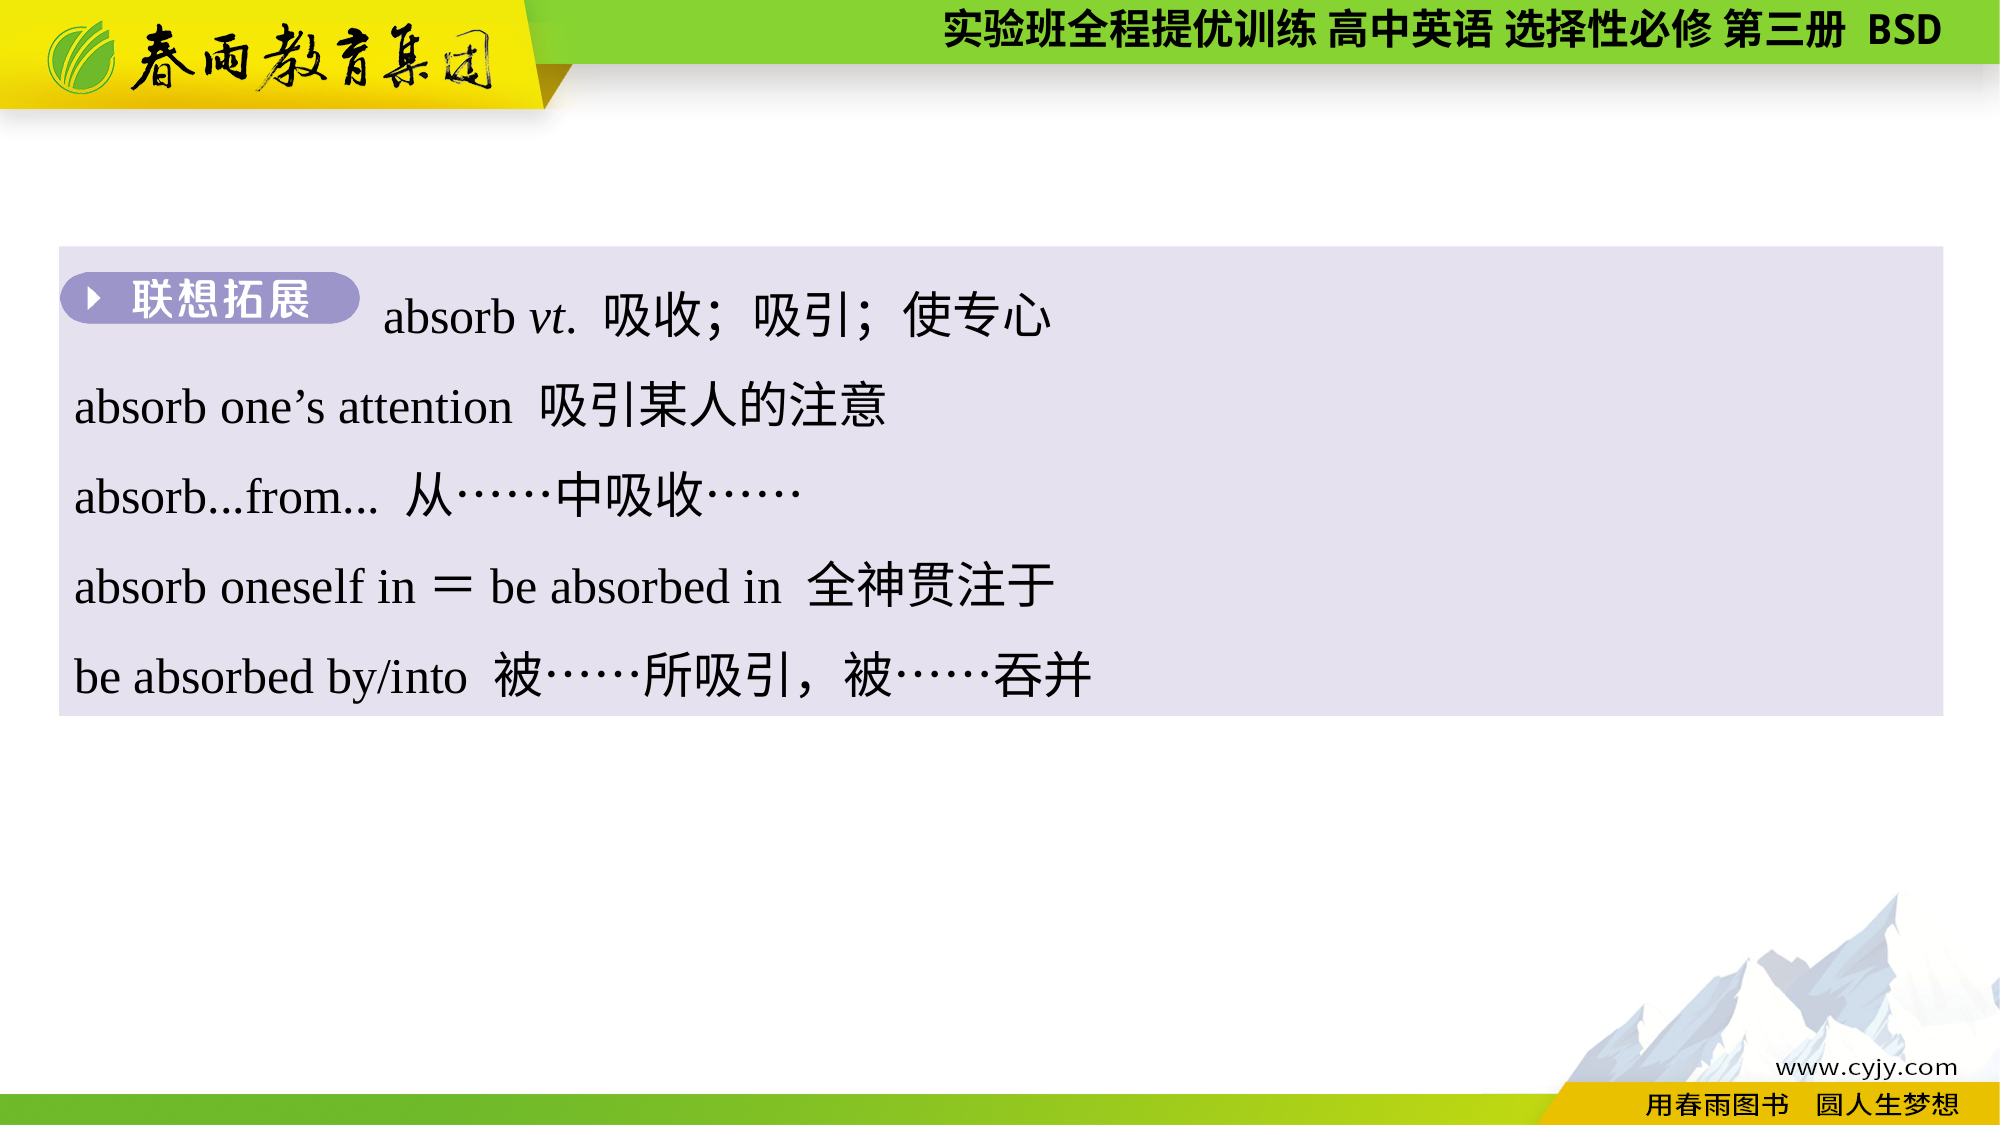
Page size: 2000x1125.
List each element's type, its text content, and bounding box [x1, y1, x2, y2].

picture [0, 0, 2000, 1125]
list absorb vt. 吸收；吸引；使专心 absorb one’s attention 吸引某人的注意 absorb...from... 从……中吸收…… absorb oneself in＝be absorbed in 全神贯注于 be absorbed by/into 被……所吸引，被……吞并 [59, 246, 1944, 716]
